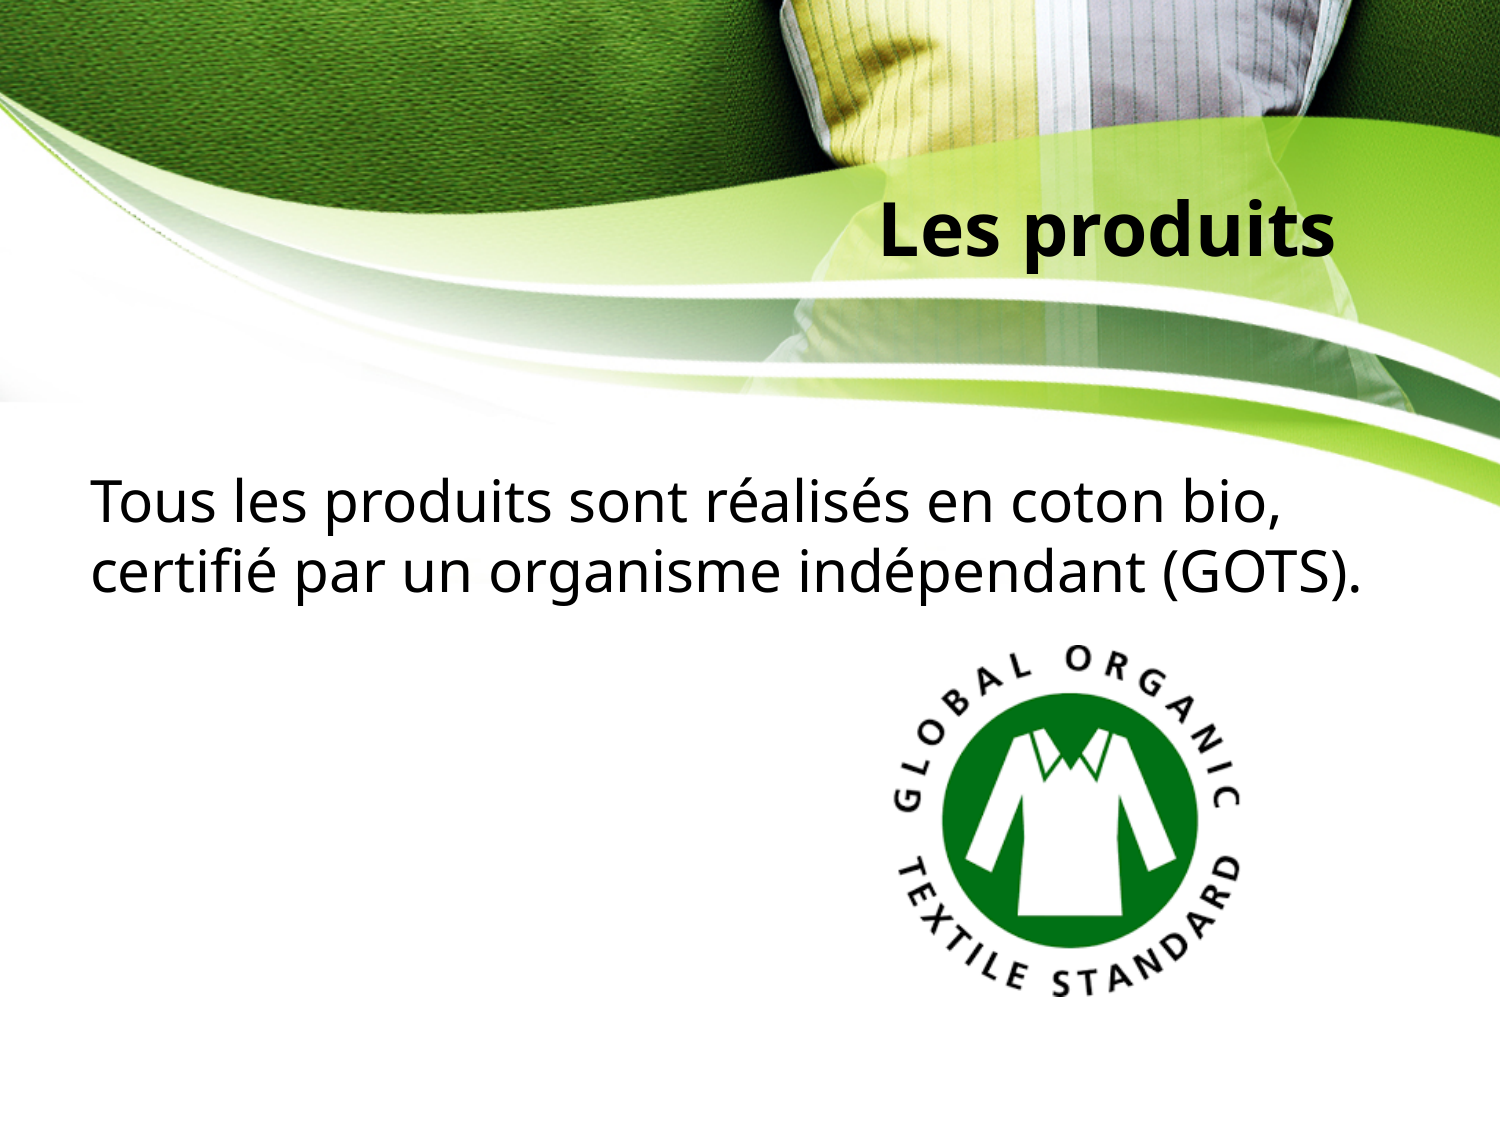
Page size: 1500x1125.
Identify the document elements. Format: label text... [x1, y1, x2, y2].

title Les produits [135, 184, 1353, 268]
picture [0, 0, 1500, 1125]
list Tous les produits sont réalisés en coton bio, certifié par un organisme indépendant (GOTS). [75, 456, 1425, 1005]
